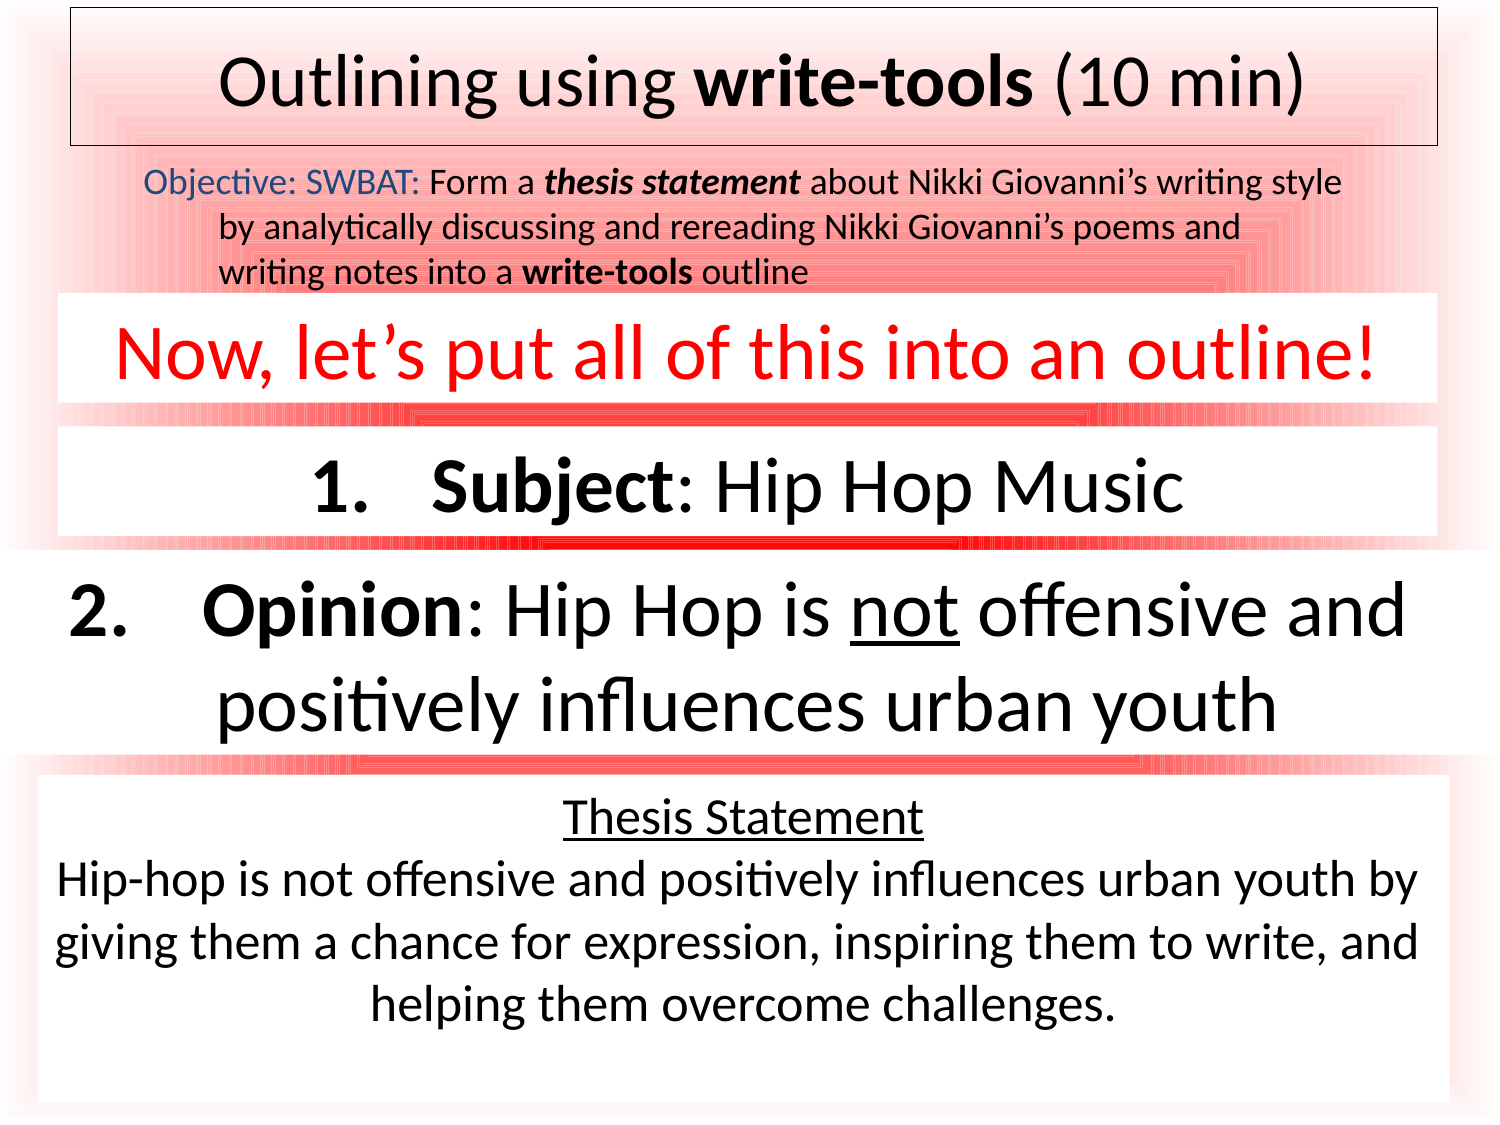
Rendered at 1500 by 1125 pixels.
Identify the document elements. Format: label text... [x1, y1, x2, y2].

text_box Now, let’s put all of this into an outline! [57, 292, 1438, 403]
text_box 2. Opinion: Hip Hop is not offensive and positively influences urban youth [0, 549, 1500, 755]
title Outlining using write-tools (10 min) [70, 7, 1438, 146]
text_box Subject: Hip Hop Music [57, 426, 1438, 537]
text_box Thesis Statement Hip-hop is not offensive and positively influences urban youth by giving them a chance for expression, inspiring them to write, and helping them overcome challenges. [37, 774, 1450, 1103]
text_box Objective: SWBAT: Form a thesis statement about Nikki Giovanni’s writing style by analytically discussing and rereading Nikki Giovanni’s poems and writing notes into a write-tools outline [24, 149, 1367, 390]
